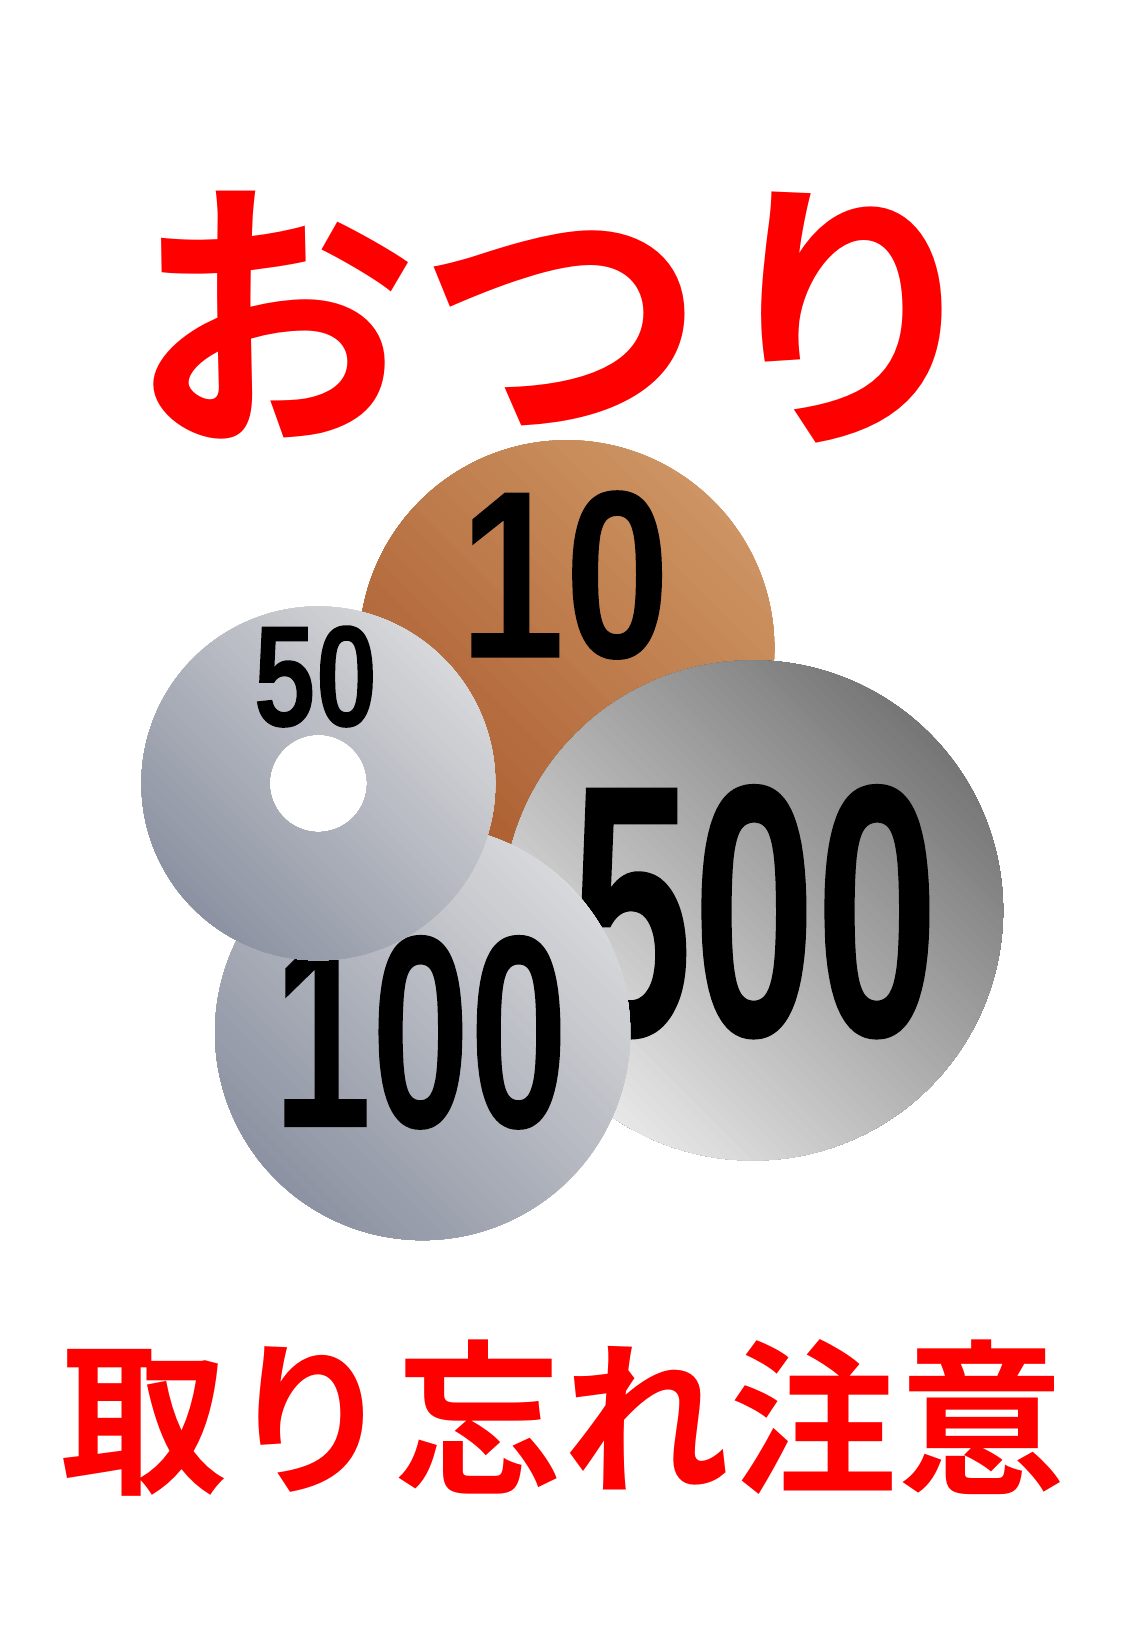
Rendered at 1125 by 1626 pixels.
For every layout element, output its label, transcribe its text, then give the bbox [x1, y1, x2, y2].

text_box 取り忘れ注意 [1, 1307, 1125, 1523]
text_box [141, 439, 1004, 1241]
text_box おつり [1, 129, 1125, 490]
